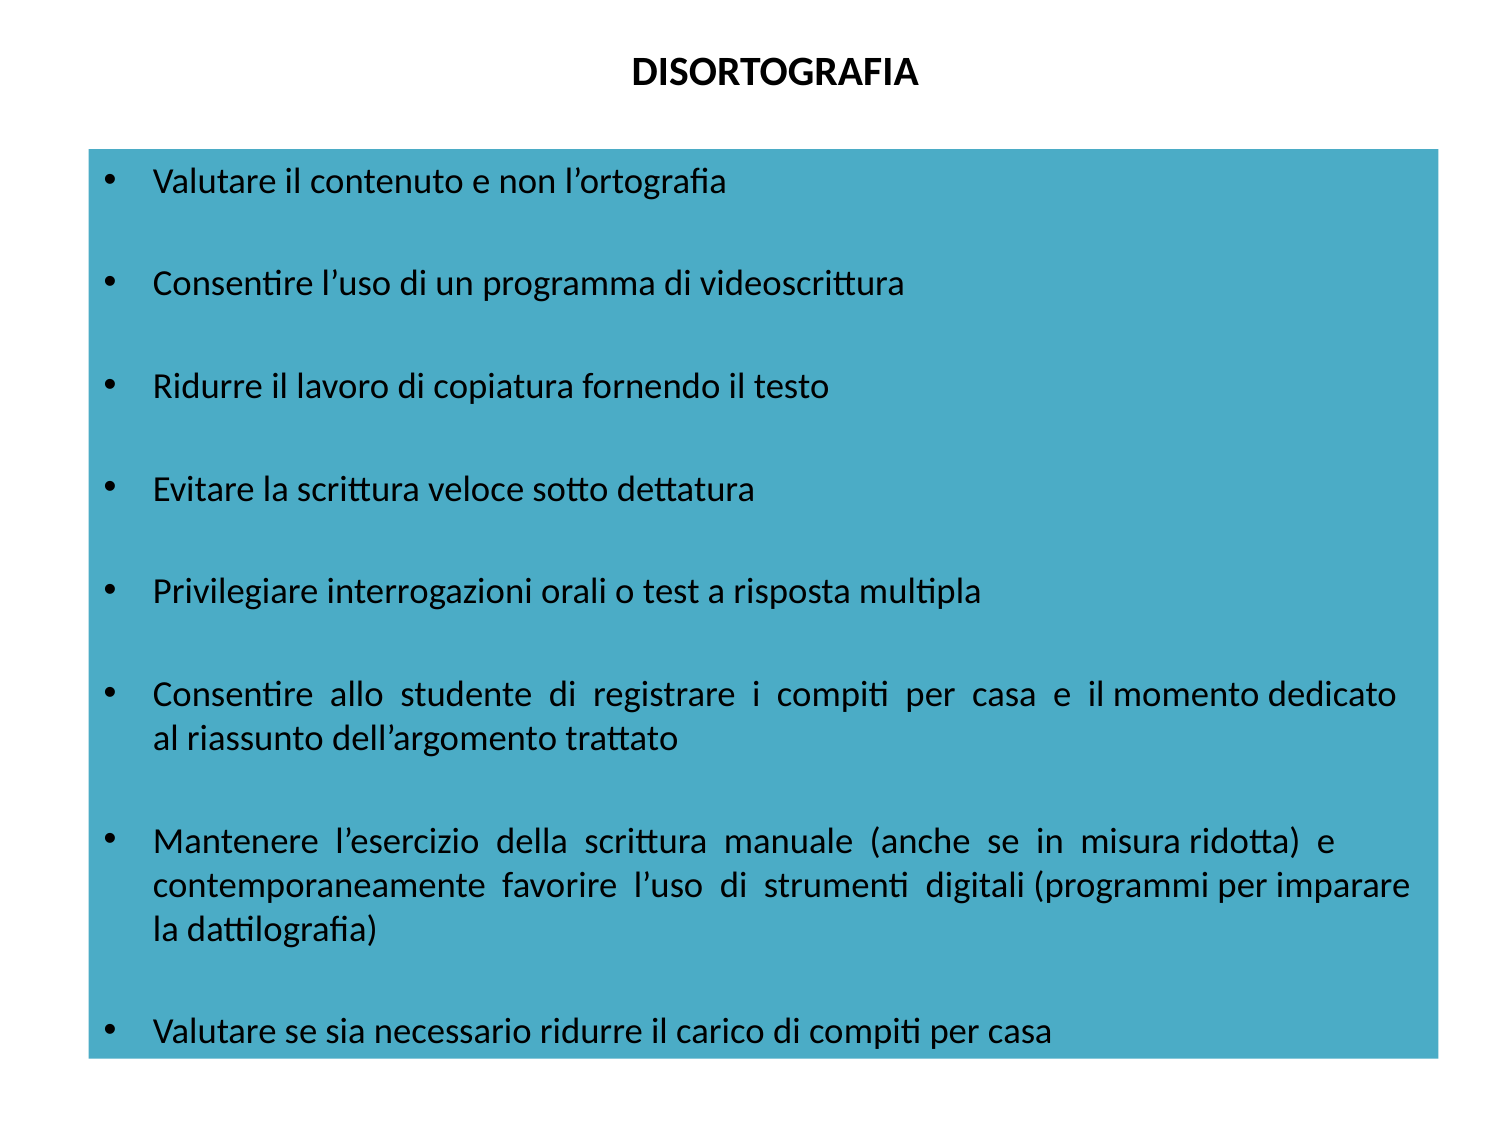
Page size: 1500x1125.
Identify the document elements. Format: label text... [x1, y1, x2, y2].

list Valutare il contenuto e non l’ortografia Consentire l’uso di un programma di videoscrittura Ridurre il lavoro di copiatura fornendo il testo Evitare la scrittura veloce sotto dettatura Privilegiare interrogazioni orali o test a risposta multipla Consentire allo studente di registrare i compiti per casa e il momento dedicato al riassunto dell’argomento trattato Mantenere l’esercizio della scrittura manuale (anche se in misura ridotta) e contemporaneamente favorire l’uso di strumenti digitali (programmi per imparare la dattilografia) Valutare se sia necessario ridurre il carico di compiti per casa [88, 149, 1439, 1059]
title DISORTOGRAFIA [100, 0, 1451, 188]
